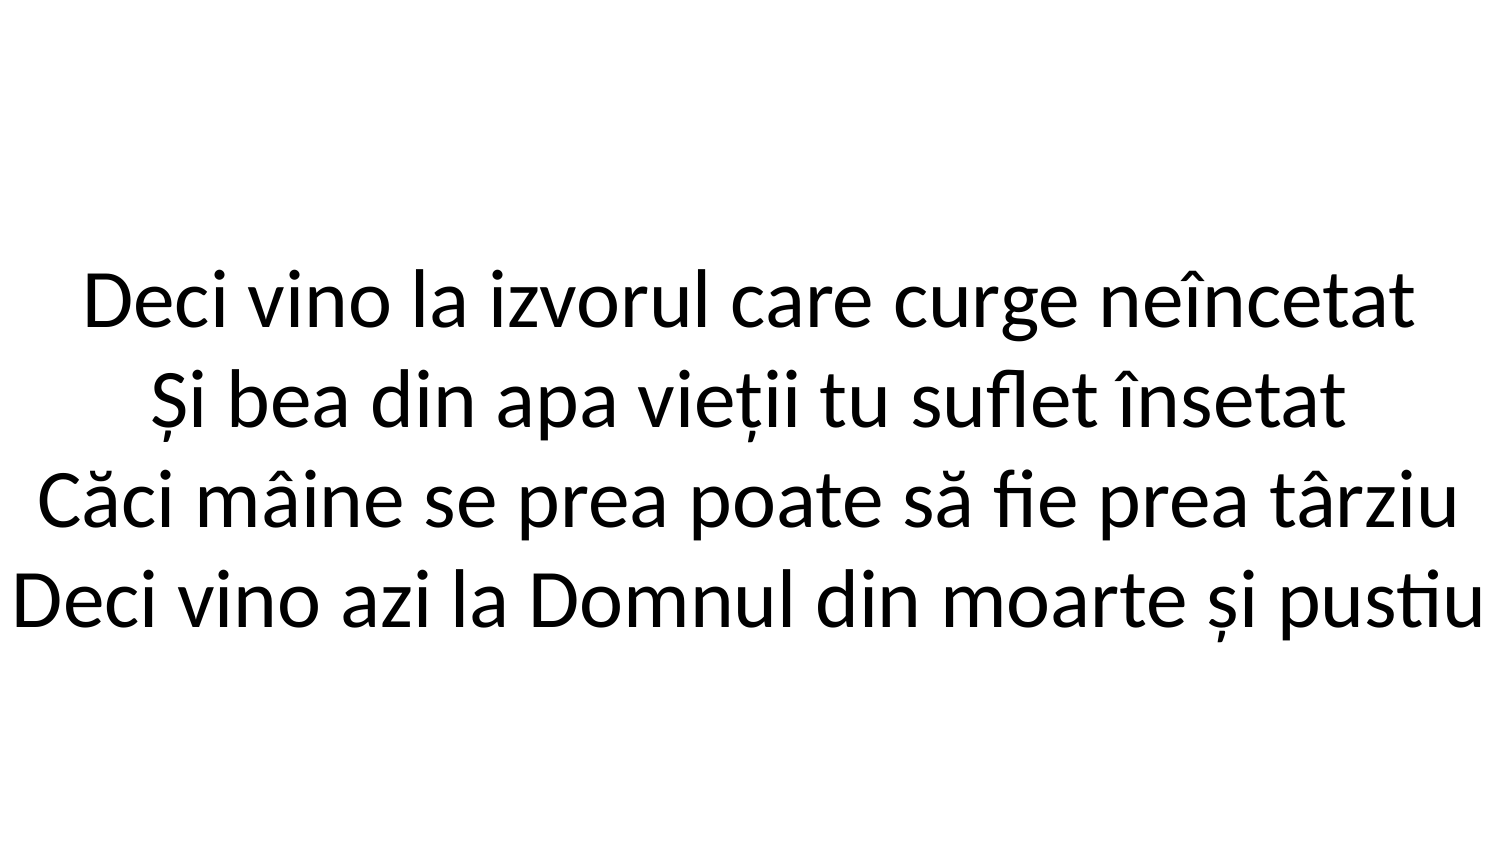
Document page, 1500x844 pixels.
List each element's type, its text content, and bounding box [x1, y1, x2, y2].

text_box Deci vino la izvorul care curge neîncetat Și bea din apa vieții tu suflet însetat Căci mâine se prea poate să fie prea târziu Deci vino azi la Domnul din moarte și pustiu [0, 192, 1500, 652]
